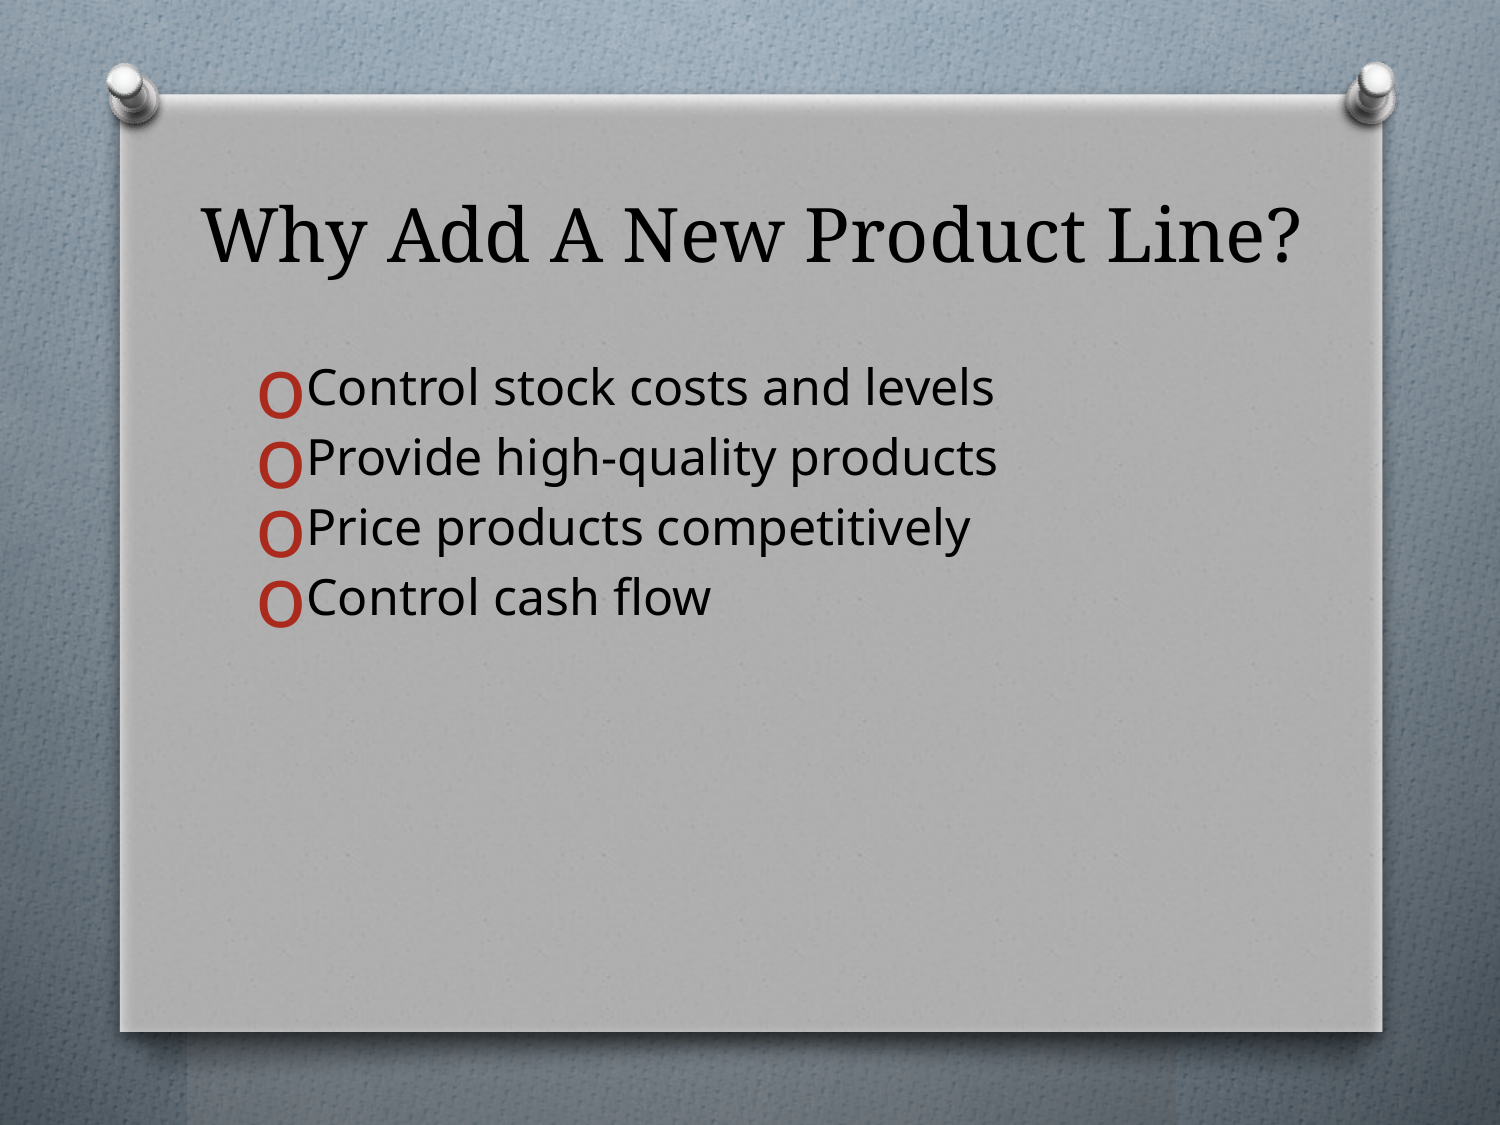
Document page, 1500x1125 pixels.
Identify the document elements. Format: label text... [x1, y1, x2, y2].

picture [75, 29, 198, 153]
list Control stock costs and levels Provide high-quality products Price products competitively Control cash flow [240, 347, 1257, 939]
picture [1317, 35, 1439, 156]
title Why Add A New Product Line? [179, 134, 1323, 332]
